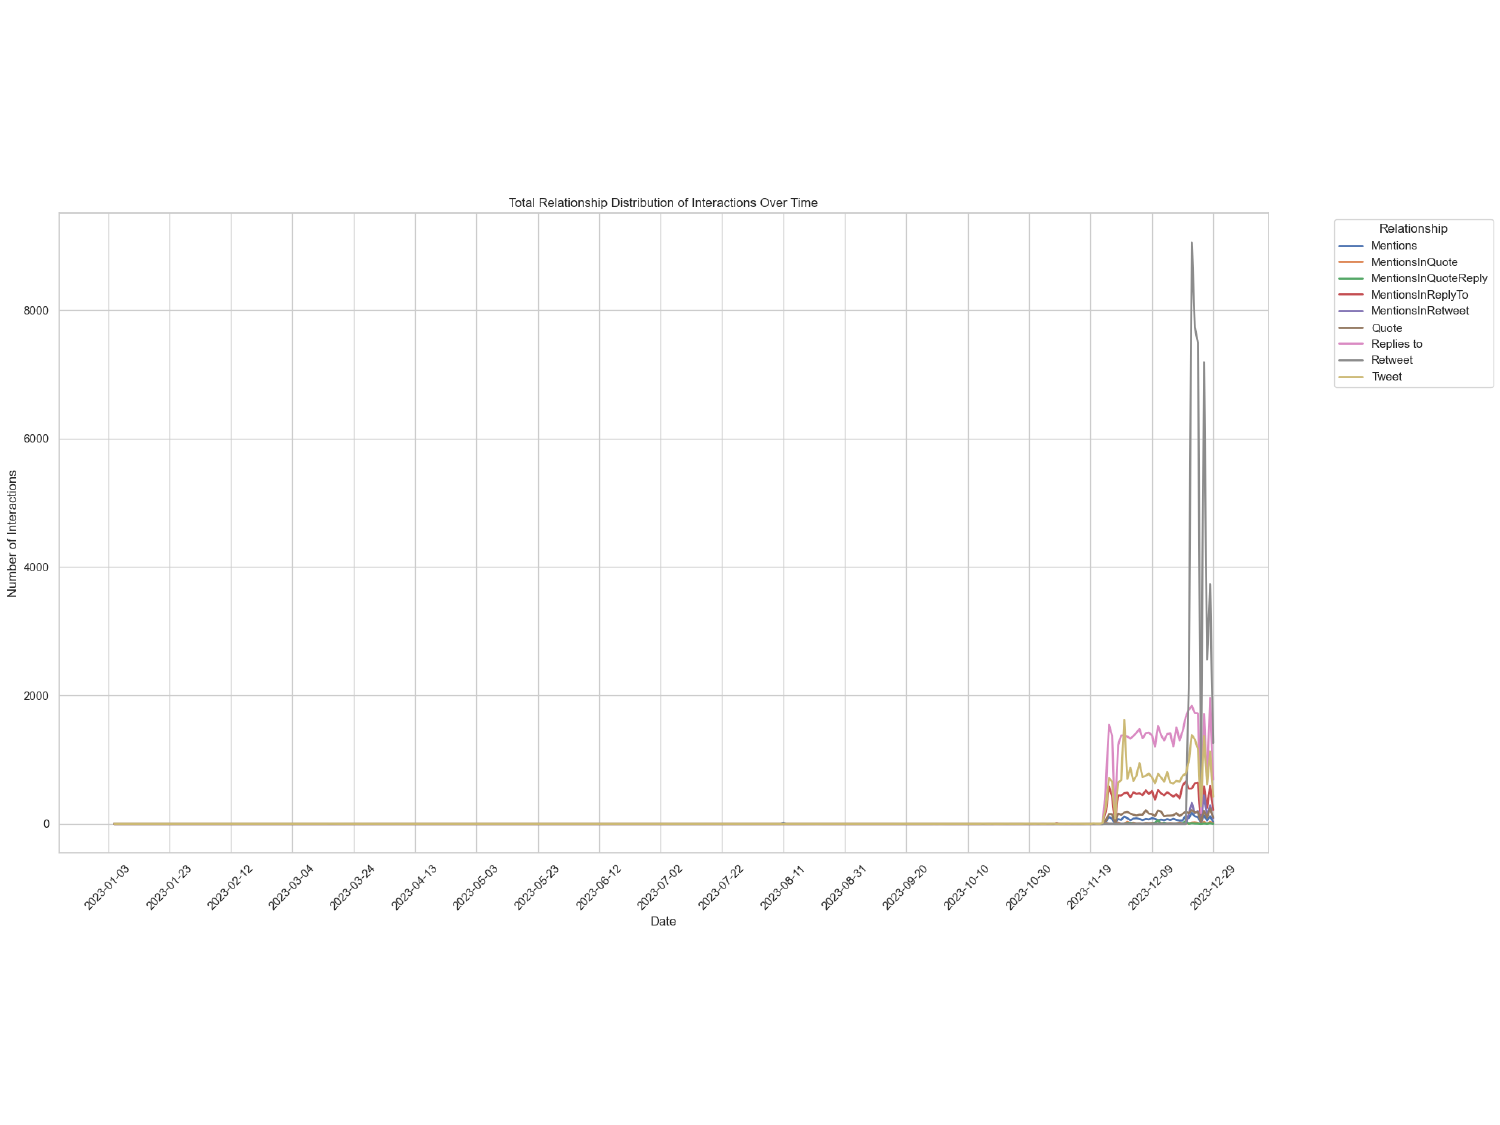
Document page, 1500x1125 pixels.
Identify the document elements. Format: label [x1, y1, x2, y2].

picture [0, 190, 1500, 935]
